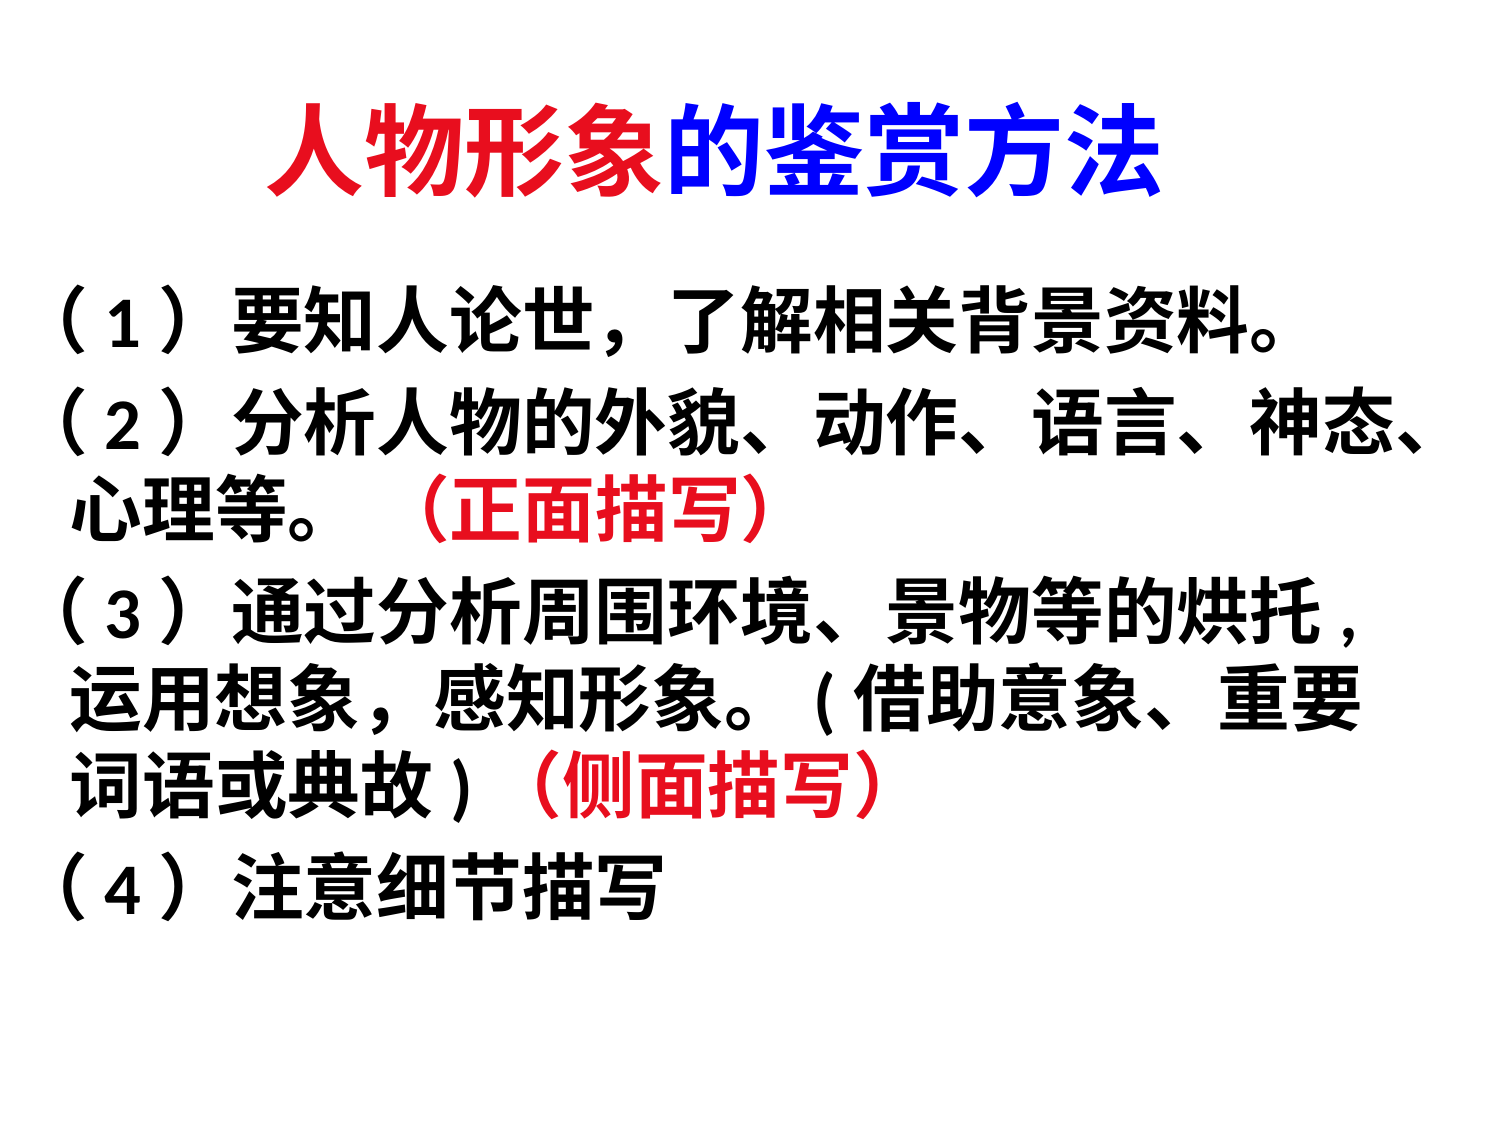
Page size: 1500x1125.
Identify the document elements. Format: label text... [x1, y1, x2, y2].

list （1）要知人论世，了解相关背景资料。 （2）分析人物的外貌、动作、语言、神态、心理等。 （正面描写） （3）通过分析周围环境、景物等的烘托,运用想象，感知形象。(借助意象、重要词语或典故)（侧面描写） （4）注意细节描写 [0, 267, 1442, 943]
title 人物形象的鉴赏方法 [100, 54, 1329, 243]
